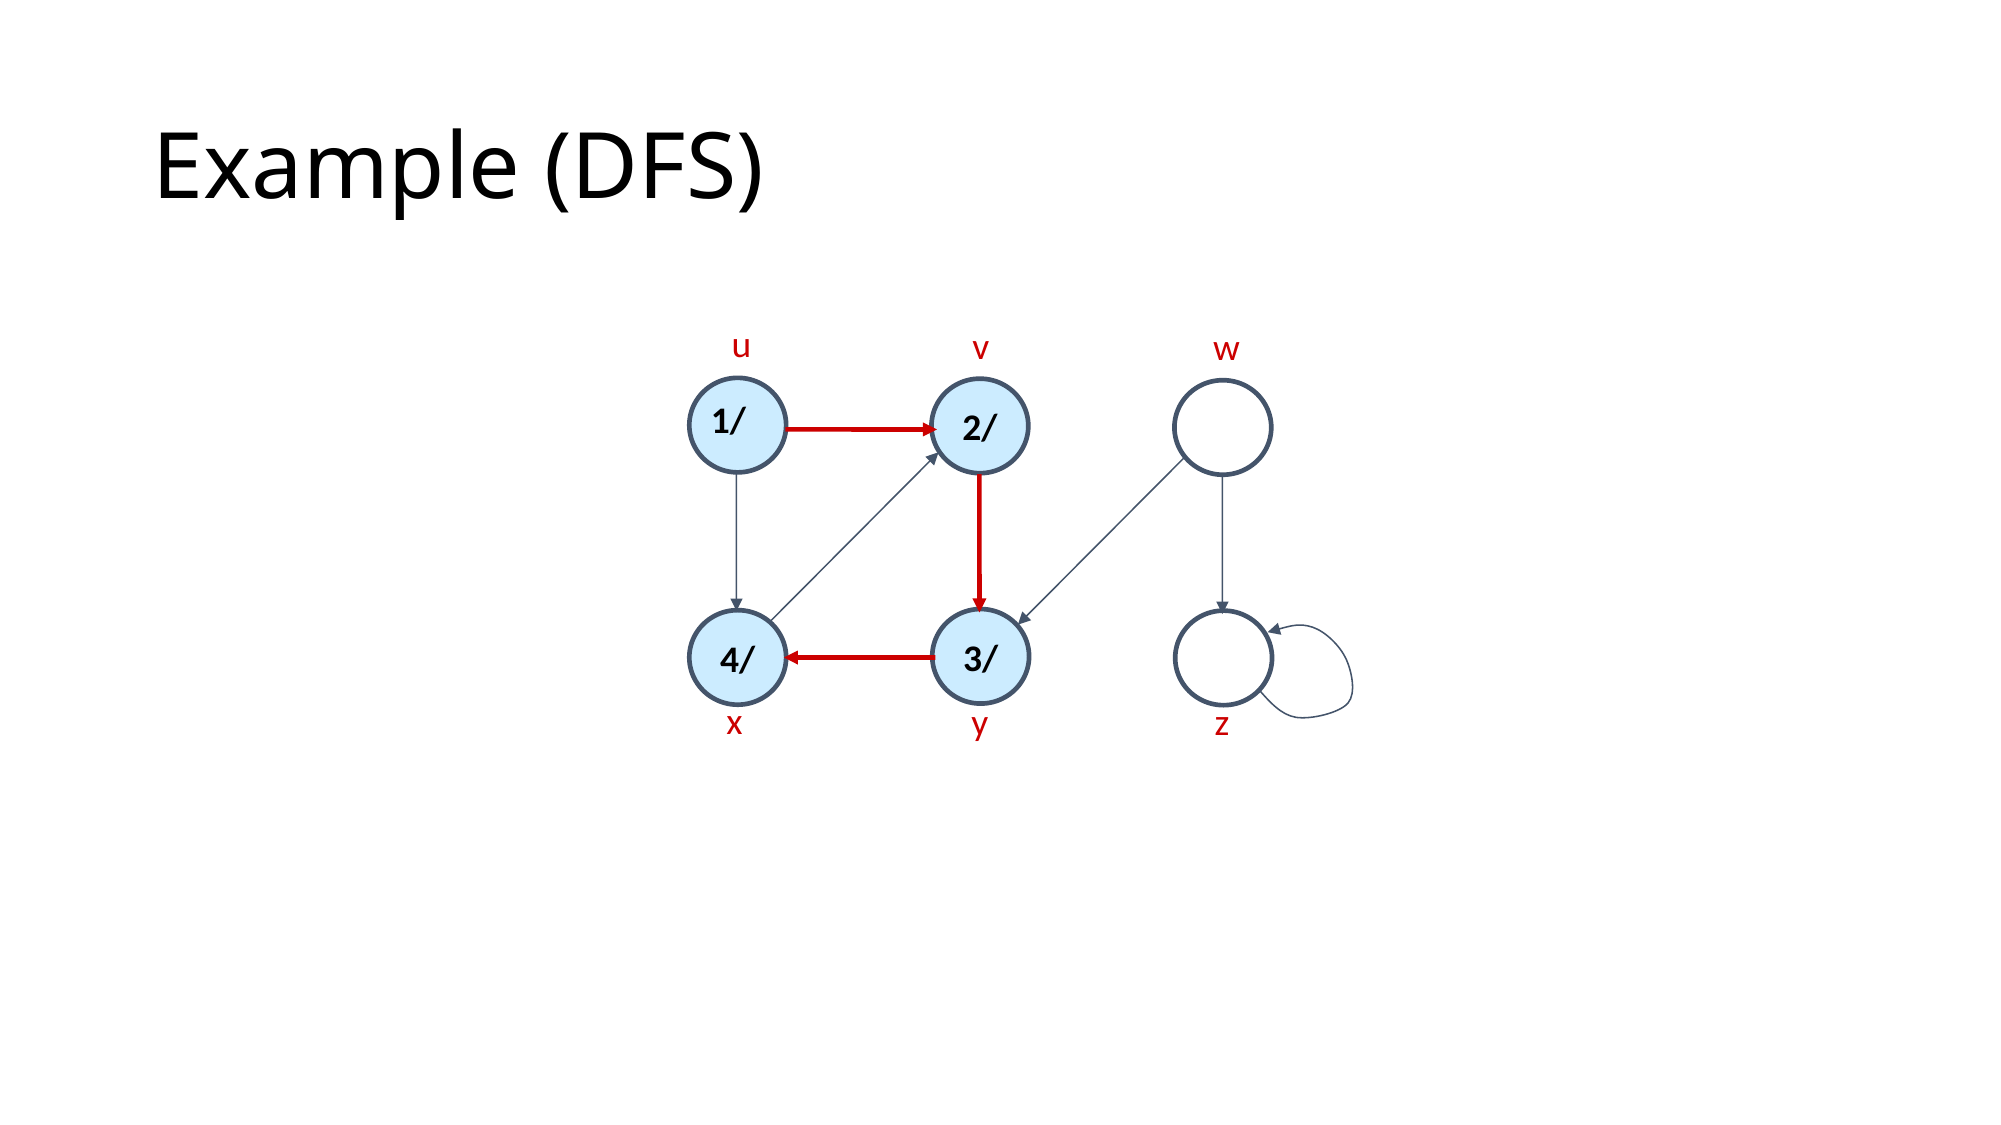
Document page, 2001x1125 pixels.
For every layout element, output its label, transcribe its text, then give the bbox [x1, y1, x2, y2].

text_box u [716, 312, 767, 373]
text_box [783, 651, 936, 664]
text_box [1175, 610, 1266, 701]
text_box [689, 377, 787, 473]
text_box [770, 452, 939, 622]
text_box 3/ [932, 609, 1030, 698]
text_box [1174, 380, 1272, 475]
text_box 2/ [931, 378, 1029, 474]
text_box [973, 474, 986, 613]
text_box [1017, 455, 1186, 625]
text_box [1258, 622, 1353, 718]
text_box z [1199, 690, 1245, 750]
text_box [730, 472, 743, 611]
text_box v [957, 314, 1005, 374]
text_box [704, 615, 736, 677]
text_box 1/ [696, 388, 761, 448]
text_box 4/ [689, 610, 787, 701]
text_box [1216, 475, 1229, 615]
text_box w [1198, 315, 1255, 376]
text_box [785, 423, 937, 436]
text_box x [711, 689, 758, 749]
text_box y [956, 690, 1004, 751]
title Example (DFS) [137, 59, 1863, 278]
